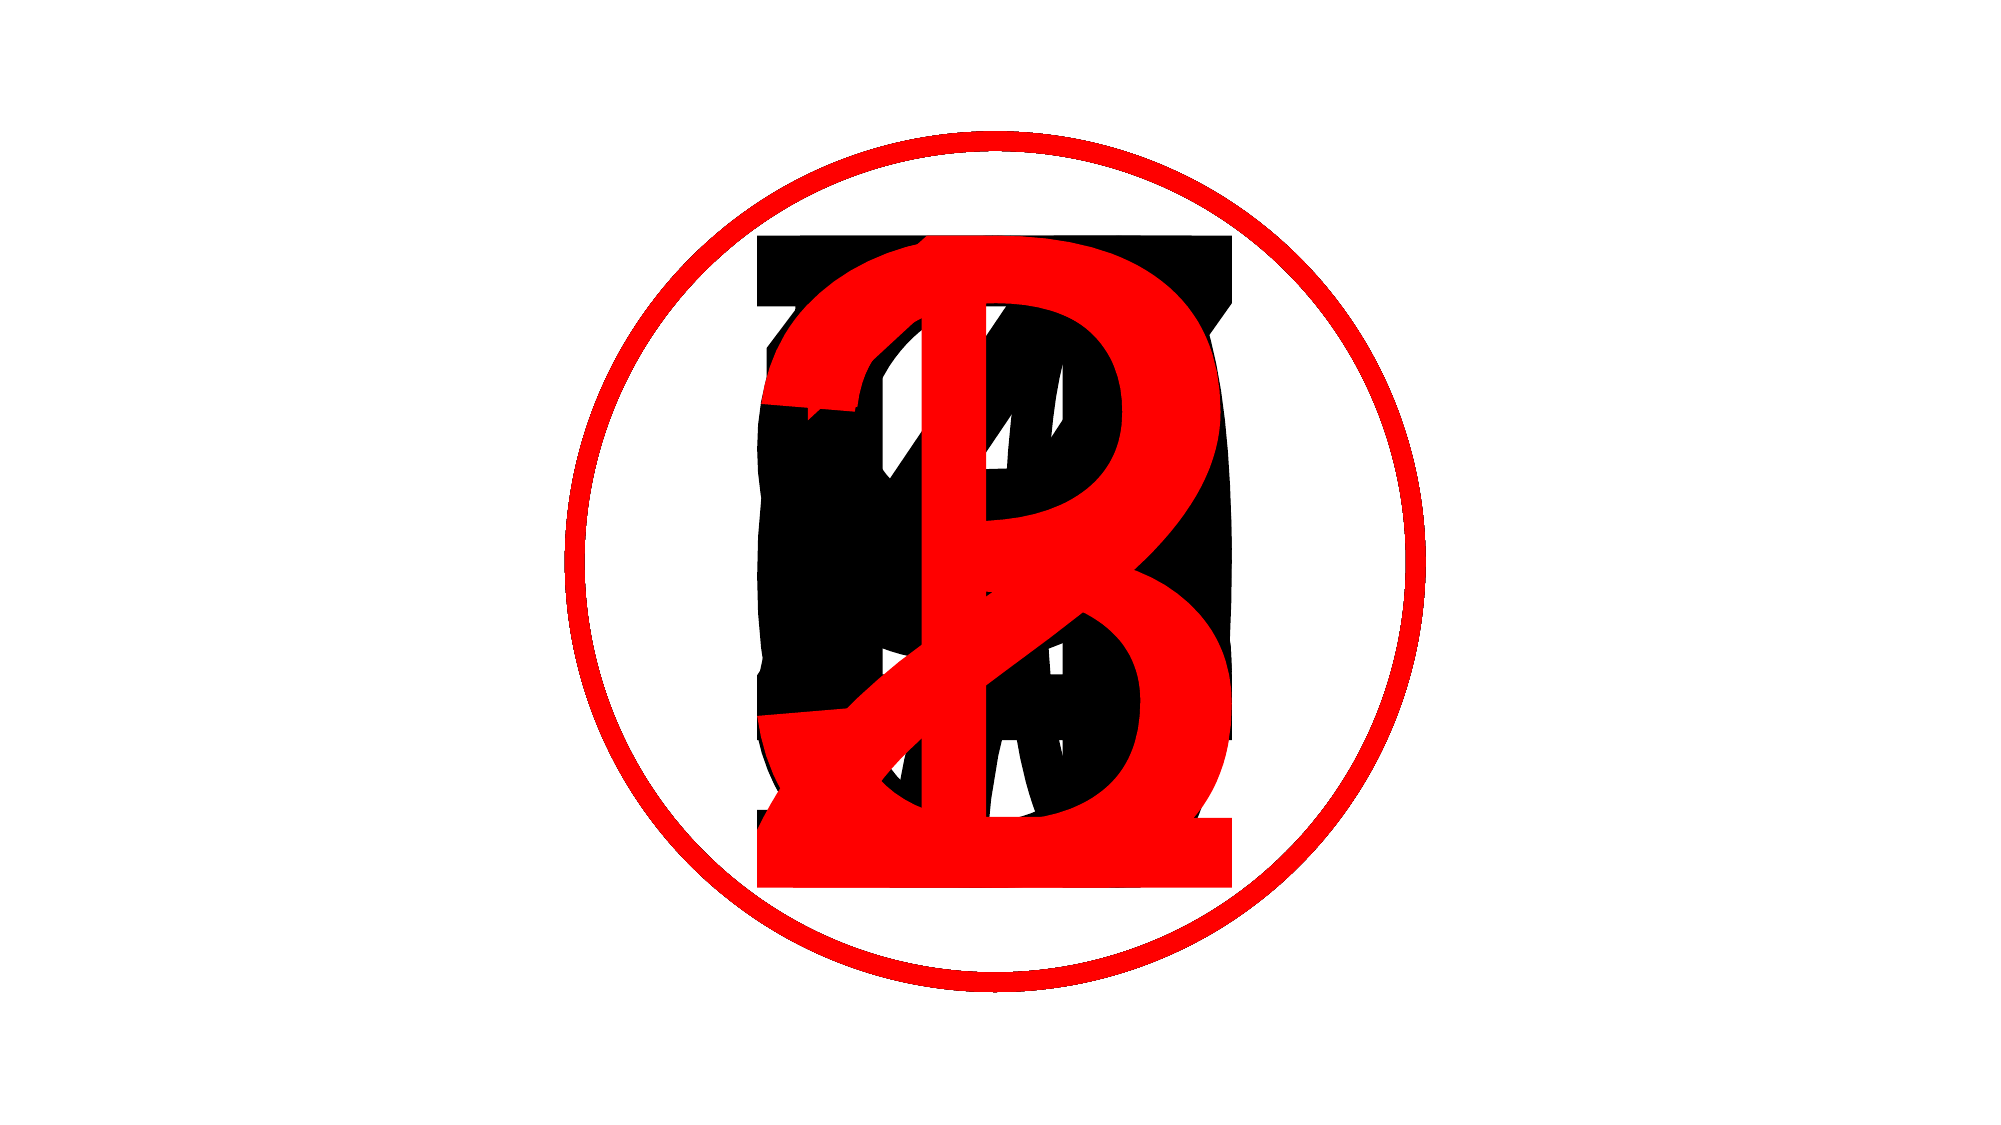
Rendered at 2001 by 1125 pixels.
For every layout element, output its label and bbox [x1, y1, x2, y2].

text_box [564, 131, 1426, 992]
